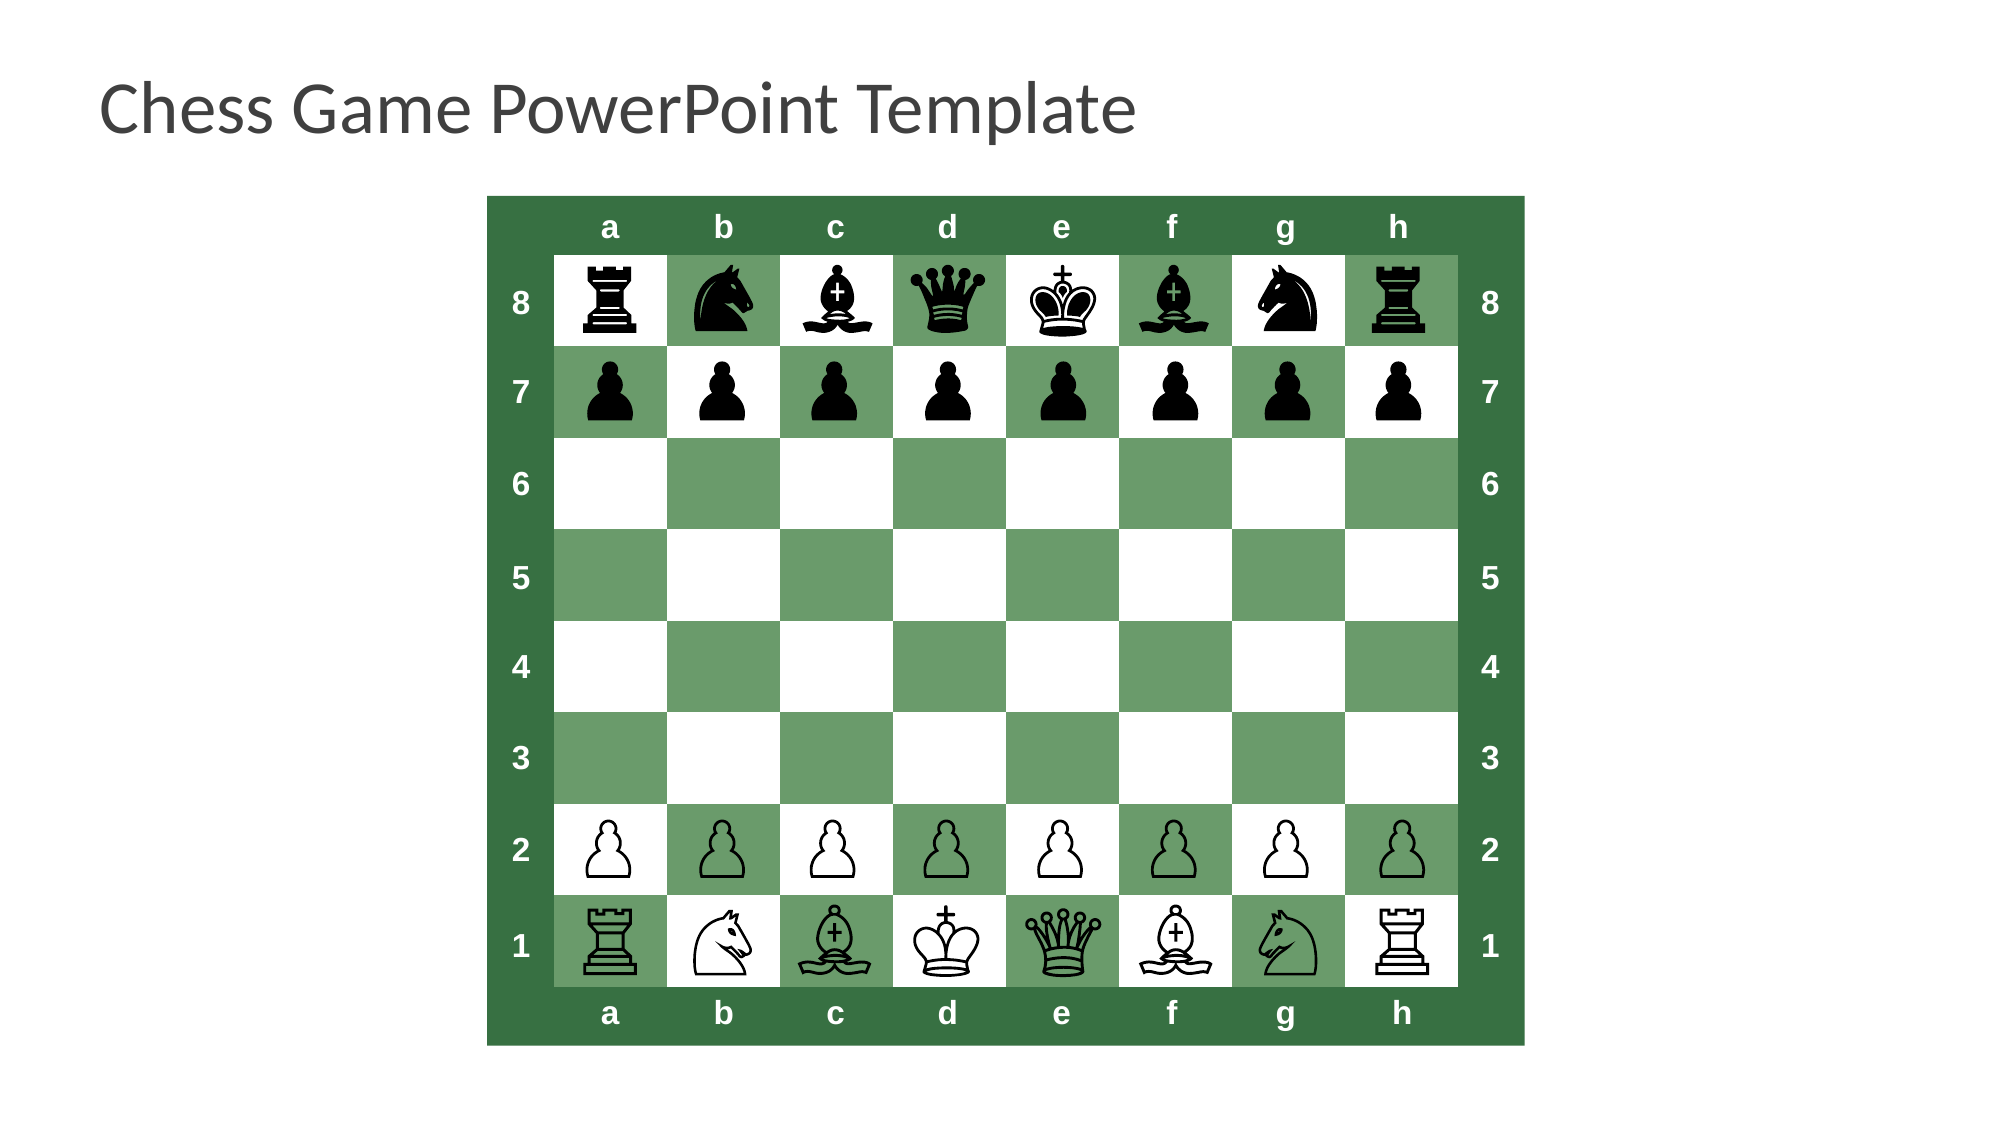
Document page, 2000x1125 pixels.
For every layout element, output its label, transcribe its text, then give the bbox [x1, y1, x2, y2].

text_box [1264, 361, 1311, 421]
text_box [1150, 819, 1197, 878]
table_cell [667, 438, 780, 529]
text_box [1138, 264, 1209, 333]
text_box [496, 273, 546, 973]
table_cell [554, 621, 667, 712]
table_cell [1232, 804, 1345, 895]
text_box [1025, 908, 1102, 978]
text_box [1375, 361, 1422, 421]
table_cell [1345, 895, 1458, 987]
table_cell [1119, 438, 1232, 529]
table_cell [1232, 895, 1345, 982]
table_cell [1232, 621, 1345, 712]
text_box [1029, 264, 1097, 337]
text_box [585, 983, 1428, 1040]
table_header [780, 262, 893, 346]
table_cell [1119, 895, 1232, 982]
table_cell [1006, 712, 1119, 804]
table_cell [893, 438, 1006, 529]
text_box [913, 905, 980, 977]
text_box [699, 361, 745, 421]
text_box [802, 264, 873, 333]
table_cell [1006, 895, 1119, 982]
table_cell [667, 621, 780, 712]
table_cell [554, 438, 667, 529]
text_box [797, 904, 872, 976]
table_cell [1006, 438, 1119, 529]
text_box [587, 361, 633, 421]
table_cell [1232, 346, 1345, 438]
text_box [1371, 266, 1426, 333]
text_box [1465, 273, 1515, 973]
table_cell [1119, 621, 1232, 712]
text_box [925, 361, 971, 421]
table_cell [1006, 621, 1119, 712]
table_cell [667, 529, 780, 621]
text_box [1258, 909, 1318, 976]
table_cell [780, 346, 893, 438]
text_box [811, 361, 858, 421]
table_cell [667, 346, 780, 438]
text_box [485, 194, 1527, 1048]
table_cell [554, 712, 667, 804]
table_cell [1232, 712, 1345, 804]
text_box [1257, 264, 1318, 332]
table_cell [554, 529, 667, 621]
table_cell [1006, 804, 1119, 895]
table_cell [1345, 621, 1458, 712]
table_cell [780, 621, 893, 712]
table_header [1232, 262, 1345, 346]
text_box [585, 197, 1425, 254]
table_cell [1345, 804, 1458, 895]
text_box [1263, 819, 1309, 878]
table_header [1006, 262, 1119, 346]
table_cell [780, 438, 893, 529]
table_cell [1345, 529, 1458, 621]
table_cell [1345, 346, 1458, 438]
text_box [1375, 908, 1430, 976]
text_box [583, 908, 637, 976]
table_cell [554, 804, 667, 895]
table_cell [893, 621, 1006, 712]
table_cell [1119, 804, 1232, 895]
table_cell [780, 804, 893, 895]
table_cell [893, 346, 1006, 438]
table_cell [554, 346, 667, 438]
table_cell [893, 895, 1006, 982]
table_cell [780, 712, 893, 804]
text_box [1138, 904, 1213, 976]
text_box [583, 266, 637, 333]
table_cell [1345, 438, 1458, 529]
text_box [1379, 819, 1426, 878]
table_cell [1006, 346, 1119, 438]
table_cell [667, 712, 780, 804]
text_box [1037, 819, 1083, 878]
table_header [667, 262, 780, 346]
table_cell [554, 895, 667, 987]
table_header [1345, 255, 1458, 346]
table_cell [1232, 529, 1345, 621]
table_header [1119, 262, 1232, 346]
title Chess Game PowerPoint Template [99, 45, 1900, 162]
text_box [1040, 361, 1087, 421]
table_header [554, 255, 667, 346]
table_cell [893, 529, 1006, 621]
text_box [693, 909, 752, 976]
table_cell [1119, 346, 1232, 438]
table_cell [1232, 438, 1345, 529]
text_box [809, 819, 856, 878]
text_box [585, 819, 632, 878]
text_box [910, 264, 986, 333]
table_cell [780, 895, 893, 982]
text_box [699, 819, 745, 878]
table_cell [1119, 712, 1232, 804]
text_box [694, 264, 754, 332]
text_box [923, 819, 970, 878]
table_header [893, 262, 1006, 346]
text_box [1152, 361, 1199, 421]
table_cell [667, 895, 780, 982]
table_cell [1119, 529, 1232, 621]
table_cell [893, 804, 1006, 895]
table_cell [667, 804, 780, 895]
table_cell [1006, 529, 1119, 621]
table_cell [1345, 712, 1458, 804]
table_cell [893, 712, 1006, 804]
table_cell [780, 529, 893, 621]
